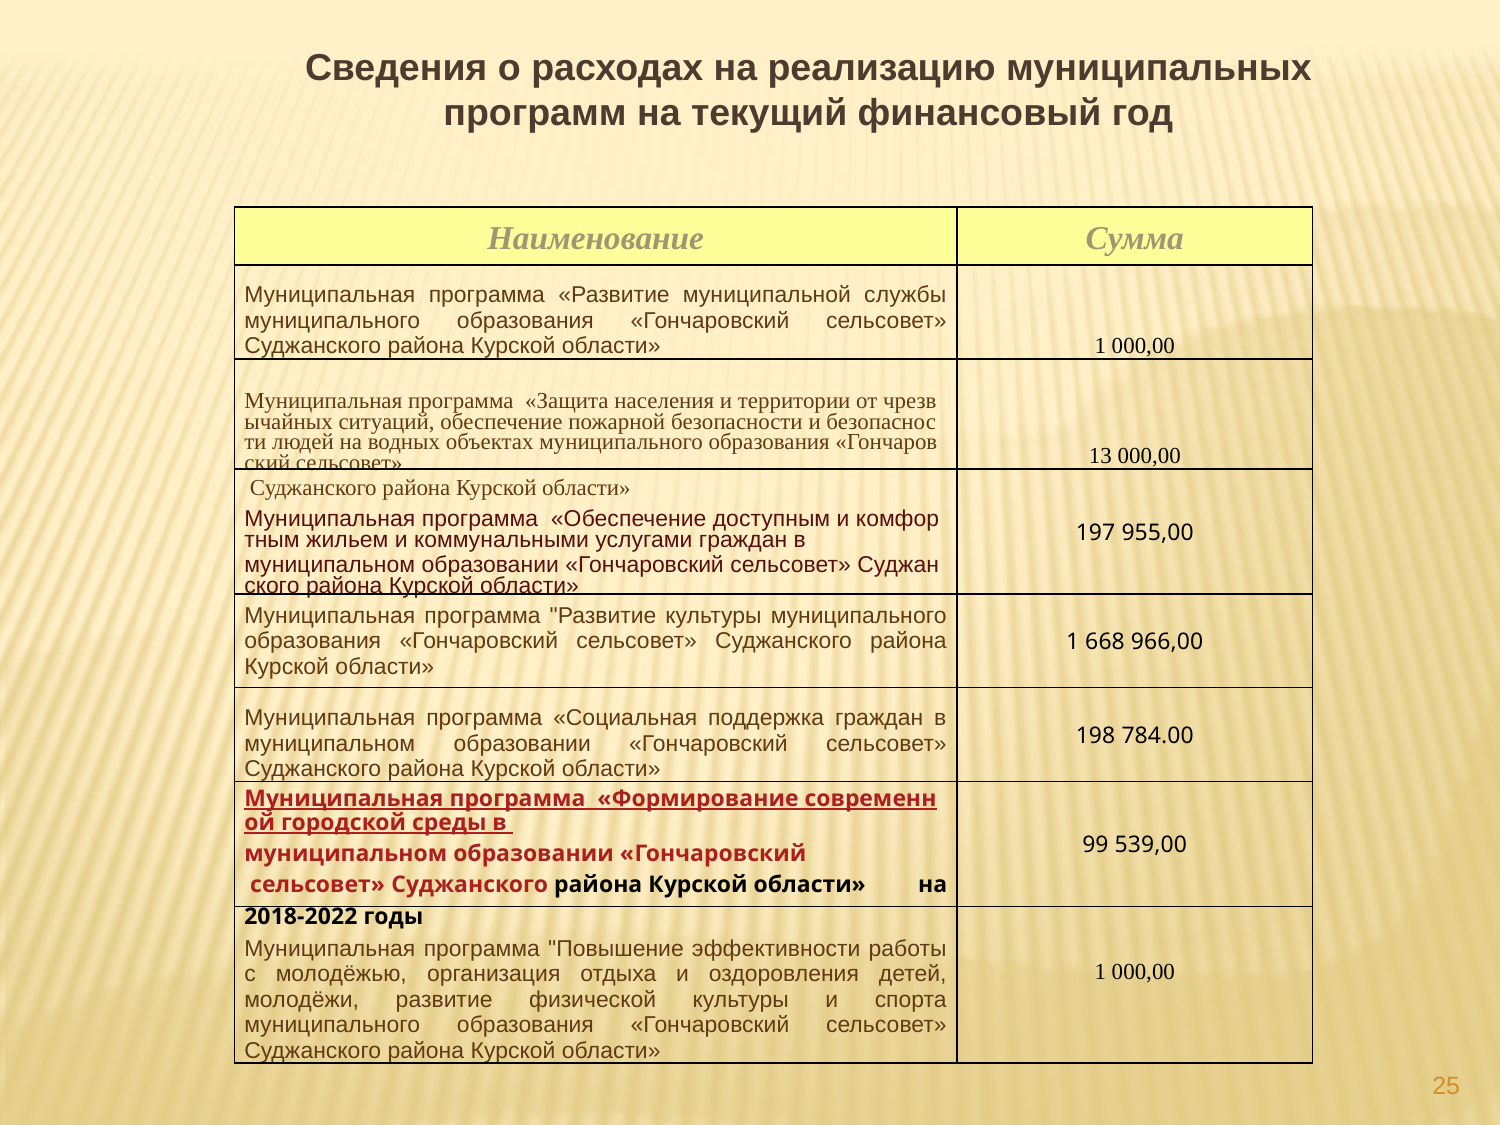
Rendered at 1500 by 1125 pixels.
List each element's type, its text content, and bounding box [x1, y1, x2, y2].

table_cell Муниципальная программа «Развитие муниципальной службы муниципального образования «Гончаровский сельсовет» Суджанского района Курской области» [235, 266, 956, 358]
table_cell Муниципальная программа "Повышение эффективности работы с молодёжью, организация отдыха и оздоровления детей, молодёжи, развитие физической культуры и спорта муниципального образования «Гончаровский сельсовет» Суджанского района Курской области» [235, 907, 956, 1062]
table_cell 13 000,00 [958, 360, 1312, 468]
table_cell Муниципальная программа «Защита населения и территории от чрезвычайных ситуаций, обеспечение пожарной безопасности и безопасности людей на водных объектах муниципального образования «Гончаровский сельсовет» Суджанского района Курской области» [235, 360, 956, 468]
table_cell 1 668 966,00 [958, 595, 1312, 687]
table_cell 99 539,00 [958, 782, 1312, 906]
table_cell 197 955,00 [958, 470, 1312, 593]
table_cell 1 000,00 [958, 907, 1312, 1062]
table_cell Муниципальная программа «Формирование современной городской среды в муниципальном образовании «Гончаровский сельсовет» Суджанского района Курской области» на 2018-2022 годы [235, 782, 956, 906]
table_cell 198 784.00 [958, 688, 1312, 781]
table_cell Муниципальная программа «Обеспечение доступным и комфортным жильем и коммунальными услугами граждан в муниципальном образовании «Гончаровский сельсовет» Суджанского района Курской области» [235, 470, 956, 593]
table_cell 1 000,00 [958, 266, 1312, 358]
table_header Сумма [958, 208, 1312, 264]
table_cell Муниципальная программа "Развитие культуры муниципального образования «Гончаровский сельсовет» Суджанского района Курской области» [235, 595, 956, 687]
text_box Сведения о расходах на реализацию муниципальных программ на текущий финансовый год [269, 35, 1348, 140]
slide_number 25 [1350, 1062, 1475, 1103]
table_header Наименование [235, 208, 956, 264]
table_cell Муниципальная программа «Социальная поддержка граждан в муниципальном образовании «Гончаровский сельсовет» Суджанского района Курской области» [235, 688, 956, 781]
